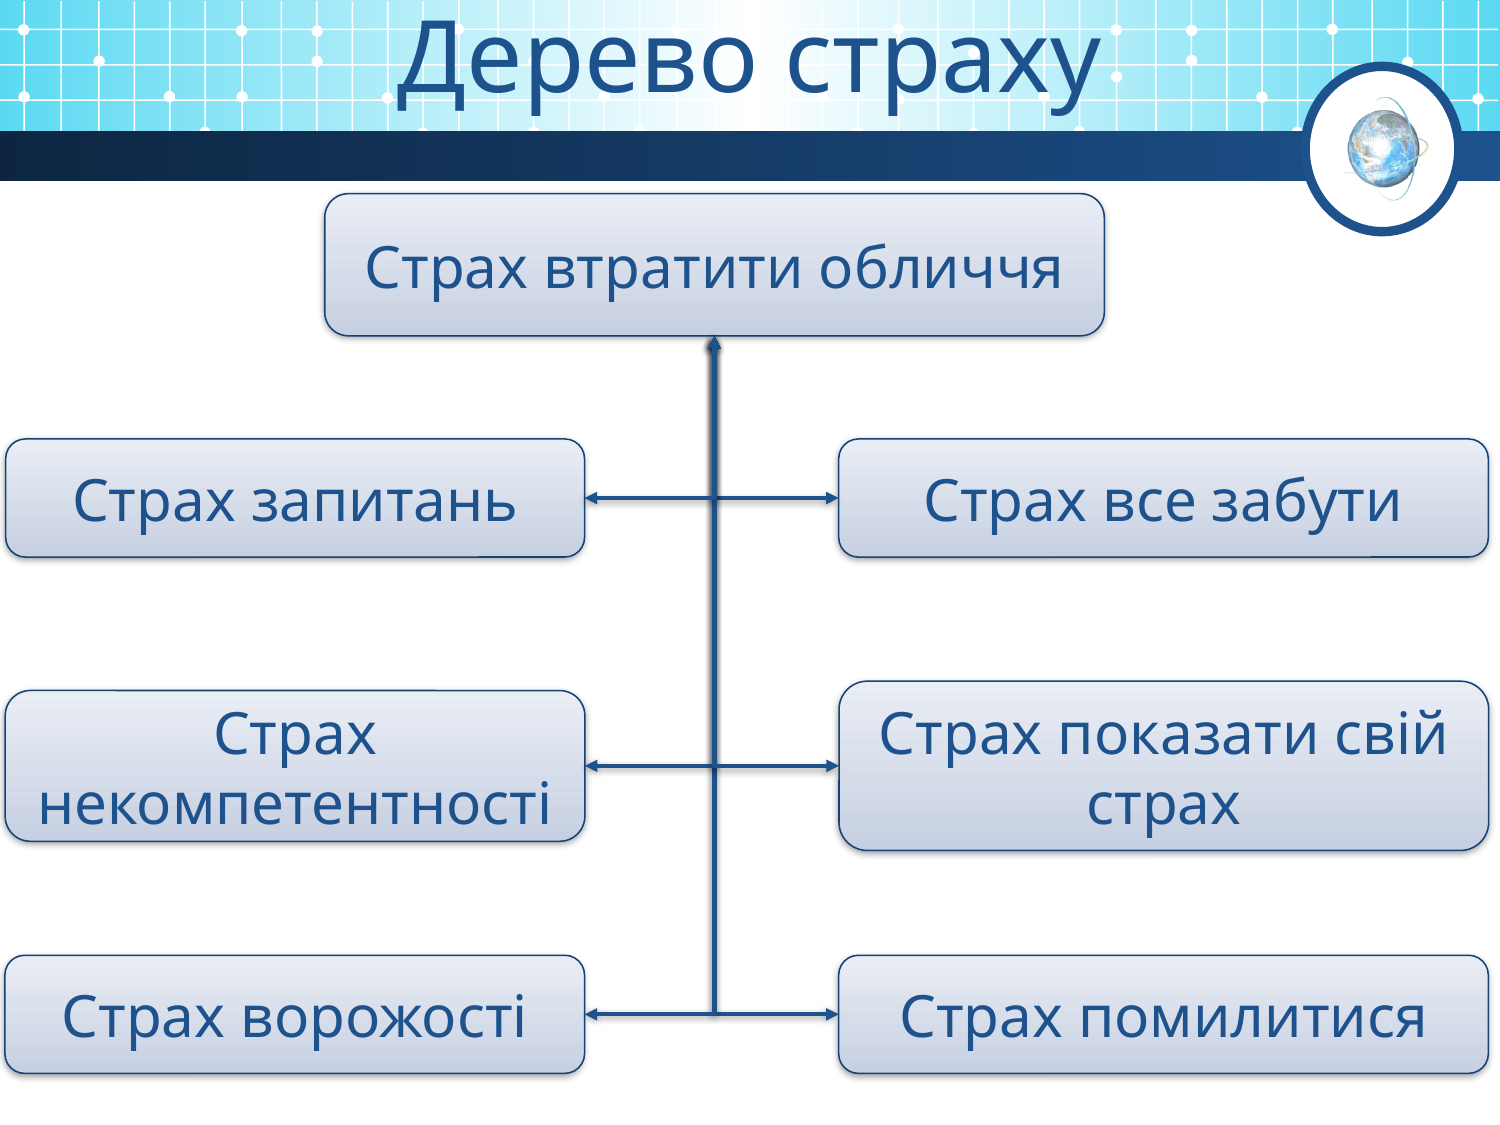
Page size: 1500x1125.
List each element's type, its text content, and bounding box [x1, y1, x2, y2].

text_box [434, 485, 564, 616]
picture [1310, 120, 1454, 226]
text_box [310, 609, 990, 741]
text_box Страх втратити обличчя [323, 192, 1106, 337]
text_box Страх помилитися [837, 954, 1490, 1075]
text_box Страх ворожості [4, 954, 586, 1075]
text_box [995, 612, 1117, 738]
text_box Дерево страху [0, 0, 1500, 120]
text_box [568, 351, 731, 483]
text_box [561, 488, 993, 614]
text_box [734, 354, 858, 480]
text_box Страх запитань [4, 438, 563, 558]
text_box Страх показати свій страх [838, 680, 1490, 852]
text_box Страх все забути [860, 438, 1490, 558]
text_box Страх некомпетентності [4, 689, 586, 843]
